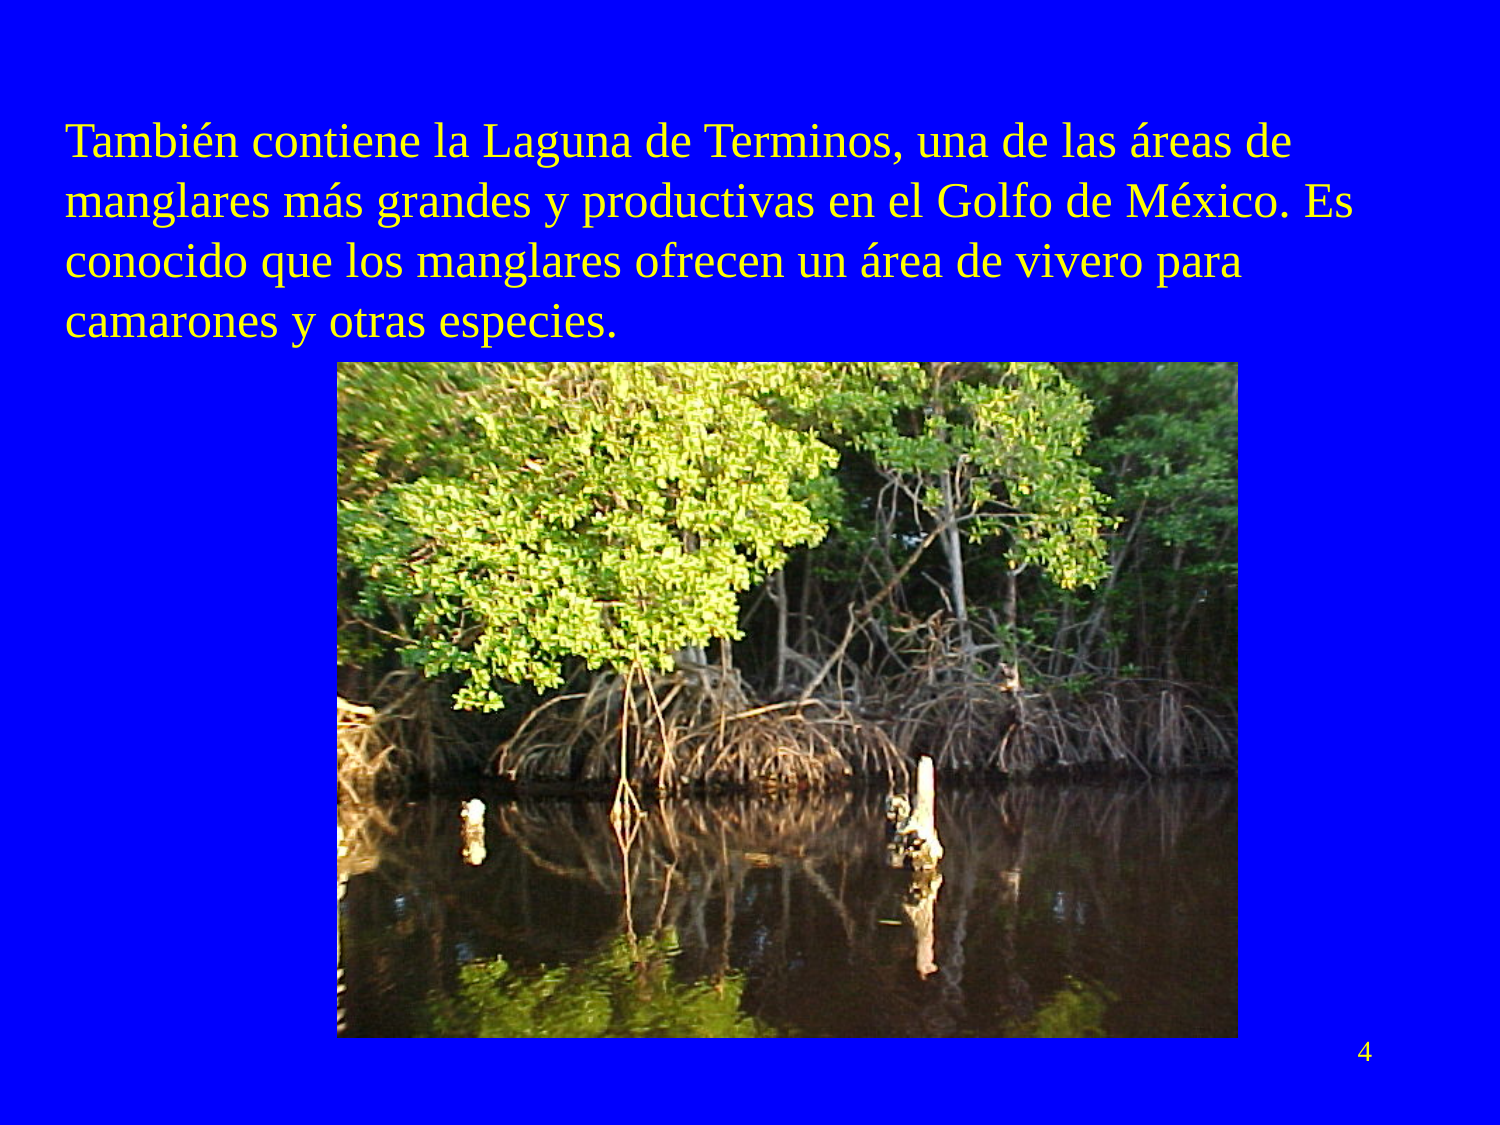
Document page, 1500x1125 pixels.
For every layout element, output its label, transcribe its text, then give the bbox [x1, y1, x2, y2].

slide_number 4 [1074, 1024, 1388, 1101]
picture [337, 362, 1238, 1038]
text_box También contiene la Laguna de Terminos, una de las áreas de manglares más grandes y productivas en el Golfo de México. Es conocido que los manglares ofrecen un área de vivero para camarones y otras especies. [49, 99, 1475, 355]
